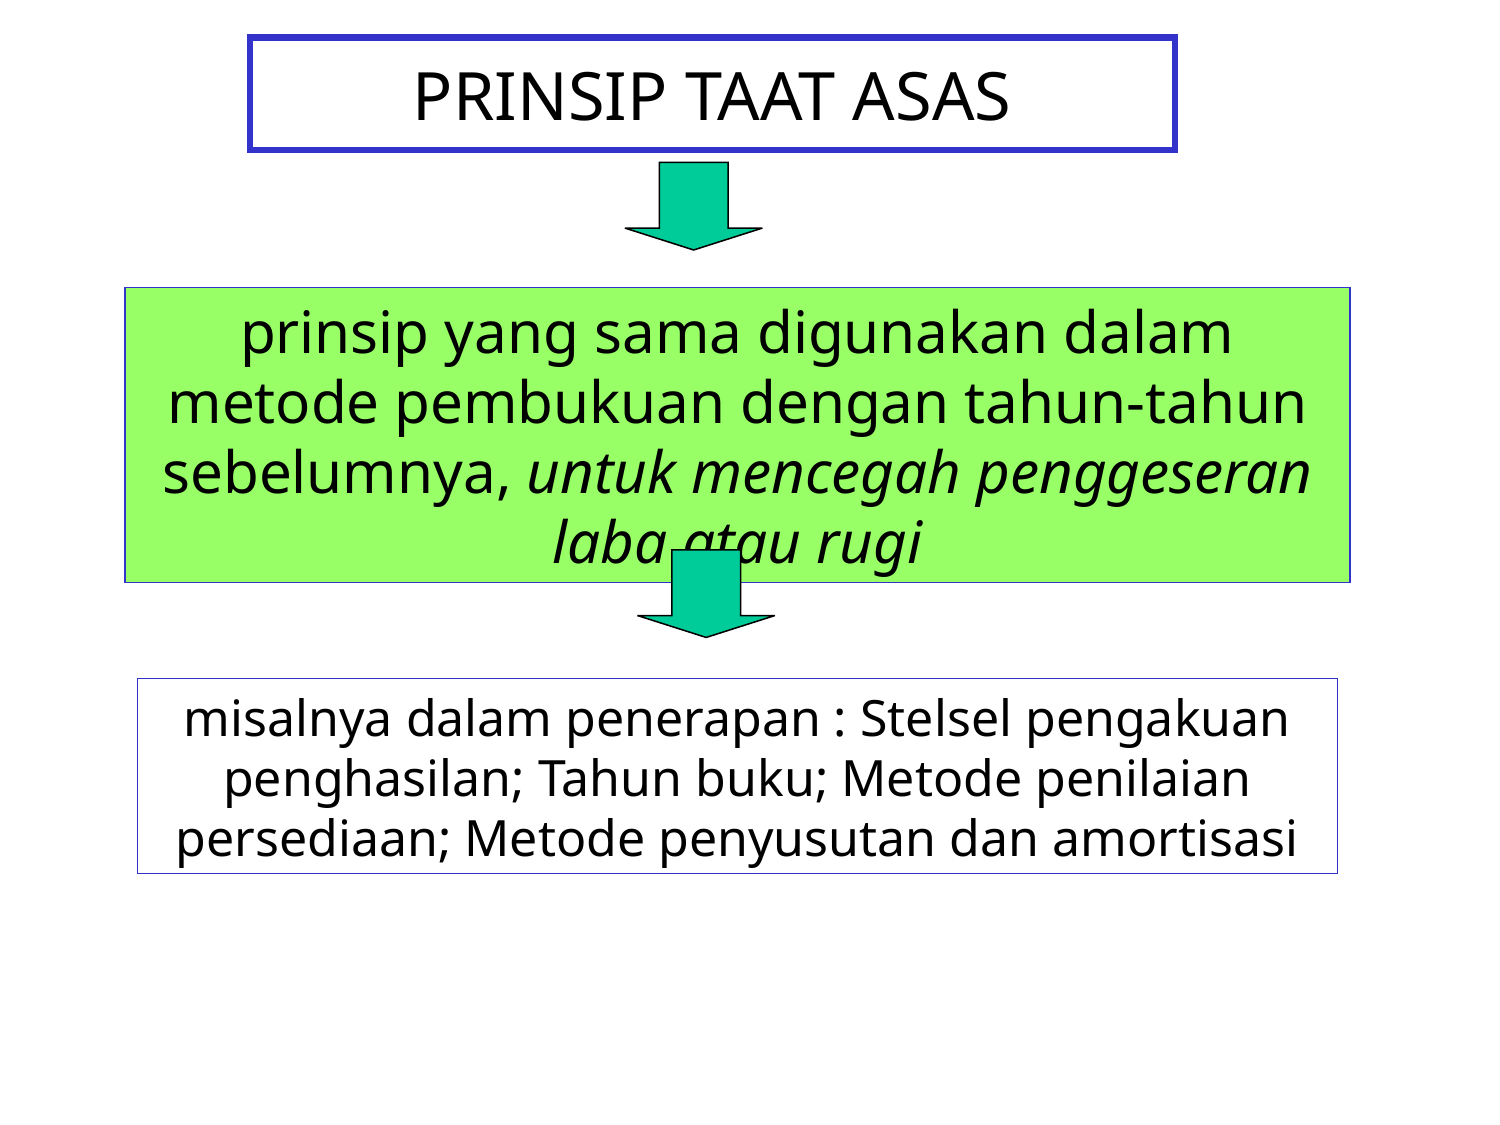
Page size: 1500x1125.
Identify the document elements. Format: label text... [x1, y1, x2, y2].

text_box misalnya dalam penerapan : Stelsel pengakuan penghasilan; Tahun buku; Metode penilaian persediaan; Metode penyusutan dan amortisasi [137, 678, 1338, 874]
text_box prinsip yang sama digunakan dalam metode pembukuan dengan tahun-tahun sebelumnya, untuk mencegah penggeseran laba atau rugi [125, 287, 1350, 583]
text_box [624, 162, 763, 250]
title PRINSIP TAAT ASAS [249, 37, 1176, 151]
text_box [637, 549, 775, 638]
